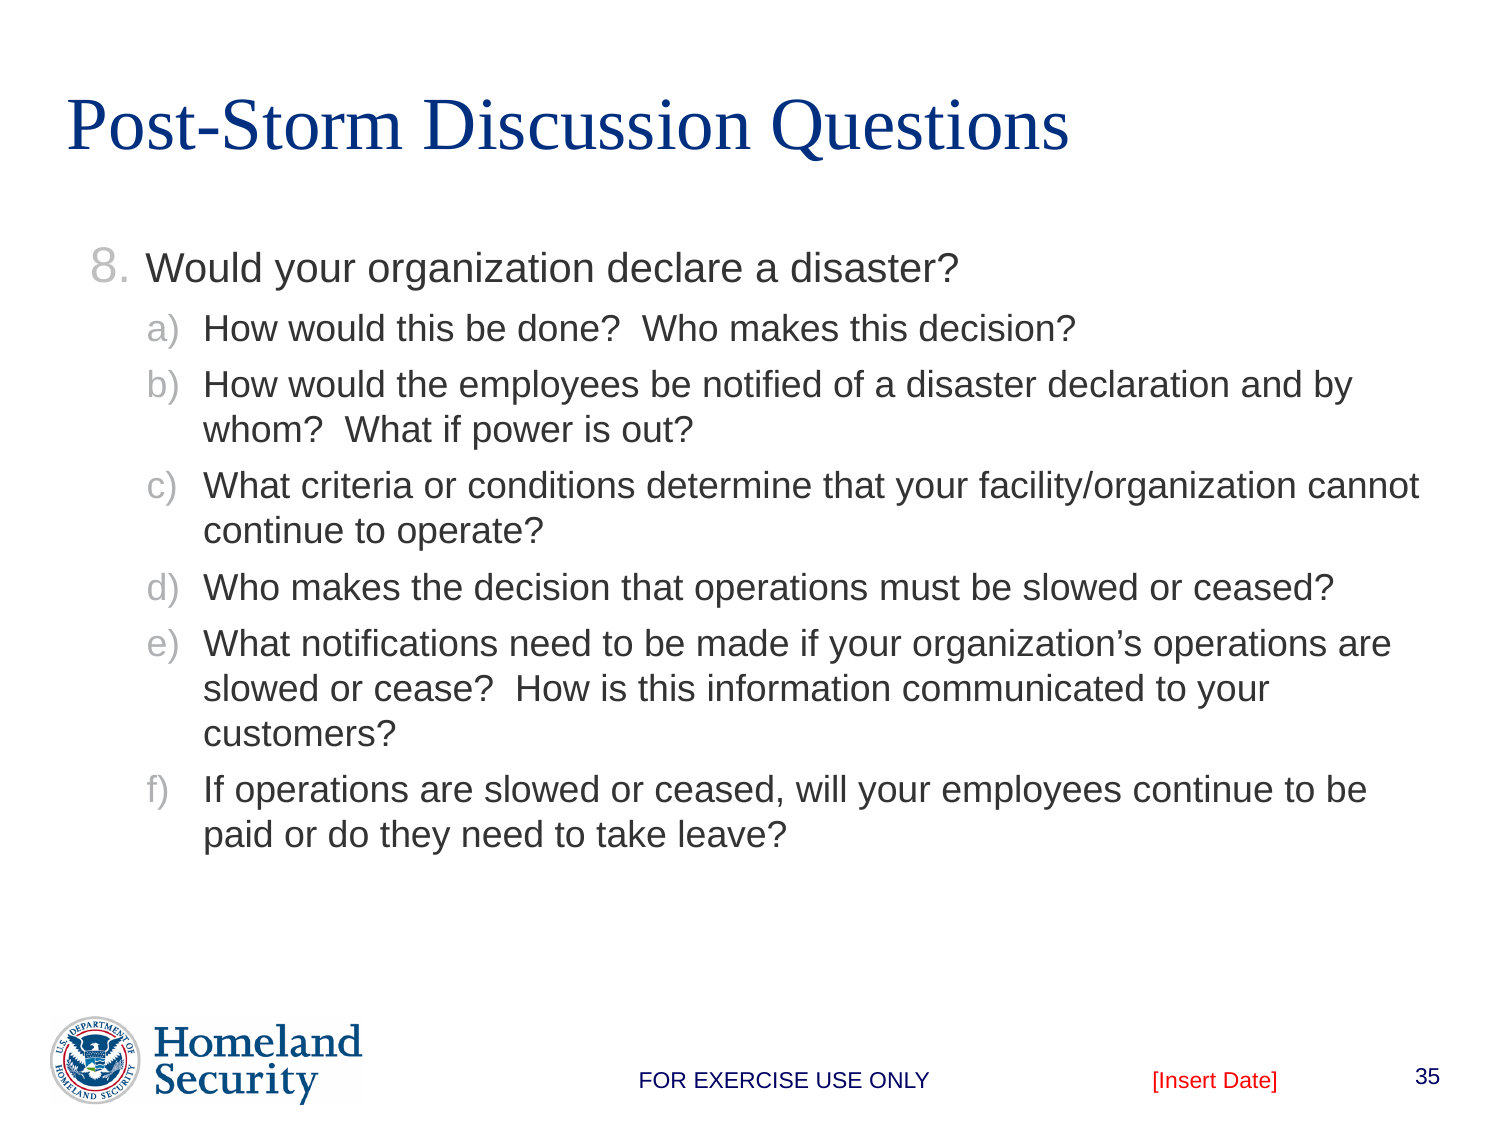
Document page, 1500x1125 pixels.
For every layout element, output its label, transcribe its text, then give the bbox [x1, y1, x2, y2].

title Post-Storm Discussion Questions [51, 0, 1278, 173]
picture [50, 1016, 363, 1105]
list 8. Would your organization declare a disaster? How would this be done? Who makes this decision? How would the employees be notified of a disaster declaration and by whom? What if power is out? What criteria or conditions determine that your facility/organization cannot continue to operate? Who makes the decision that operations must be slowed or ceased? What notifications need to be made if your organization’s operations are slowed or cease? How is this information communicated to your customers? If operations are slowed or ceased, will your employees continue to be paid or do they need to take leave? [75, 224, 1463, 968]
slide_number 35 [1399, 1053, 1476, 1097]
